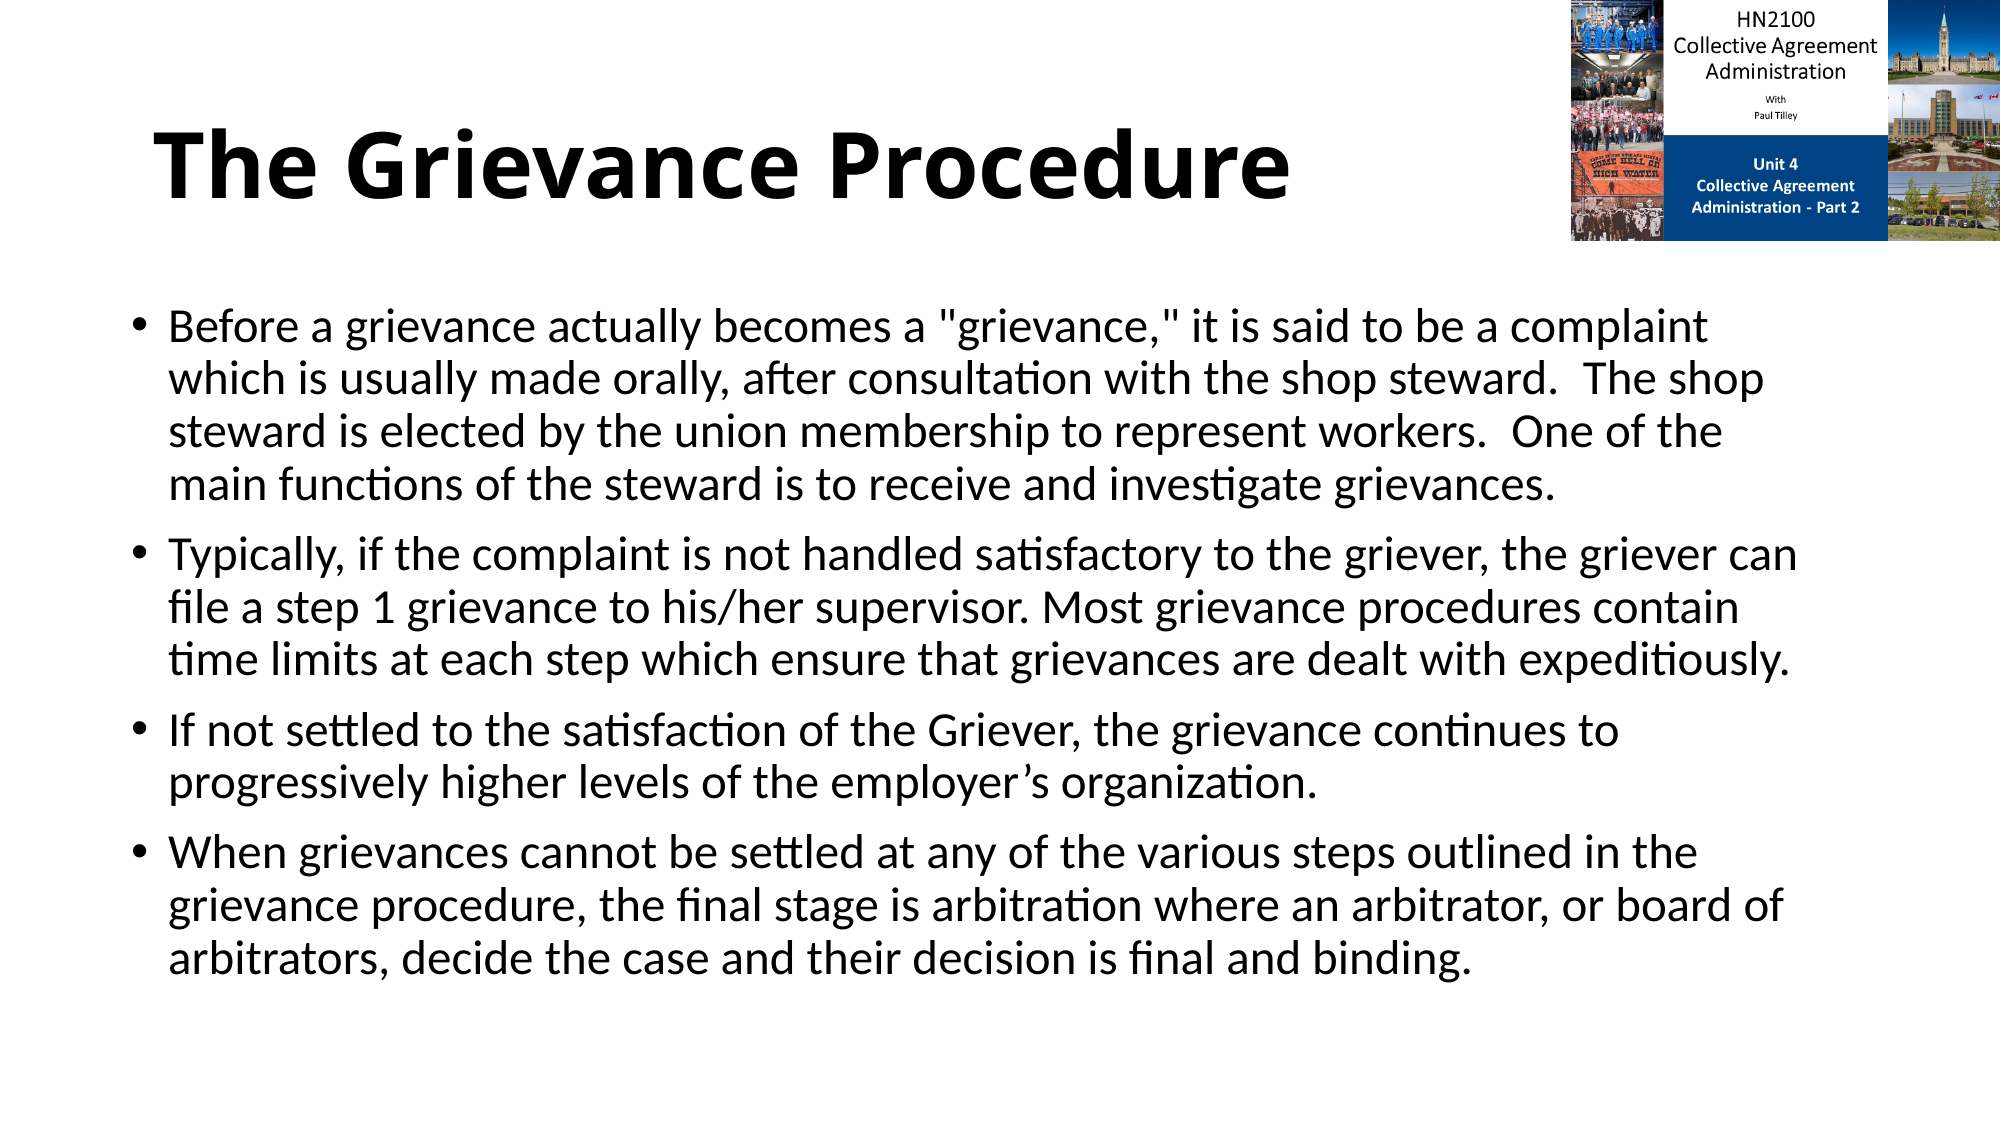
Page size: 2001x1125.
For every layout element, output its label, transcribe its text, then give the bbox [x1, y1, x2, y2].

list Before a grievance actually becomes a "grievance," it is said to be a complaint which is usually made orally, after consultation with the shop steward. The shop steward is elected by the union membership to represent workers. One of the main functions of the steward is to receive and investigate grievances. Typically, if the complaint is not handled satisfactory to the griever, the griever can file a step 1 grievance to his/her supervisor. Most grievance procedures contain time limits at each step which ensure that grievances are dealt with expeditiously. If not settled to the satisfaction of the Griever, the grievance continues to progressively higher levels of the employer’s organization. When grievances cannot be settled at any of the various steps outlined in the grievance procedure, the final stage is arbitration where an arbitrator, or board of arbitrators, decide the case and their decision is final and binding. [116, 292, 1841, 1007]
picture [1571, 0, 2000, 241]
title The Grievance Procedure [137, 59, 1863, 278]
